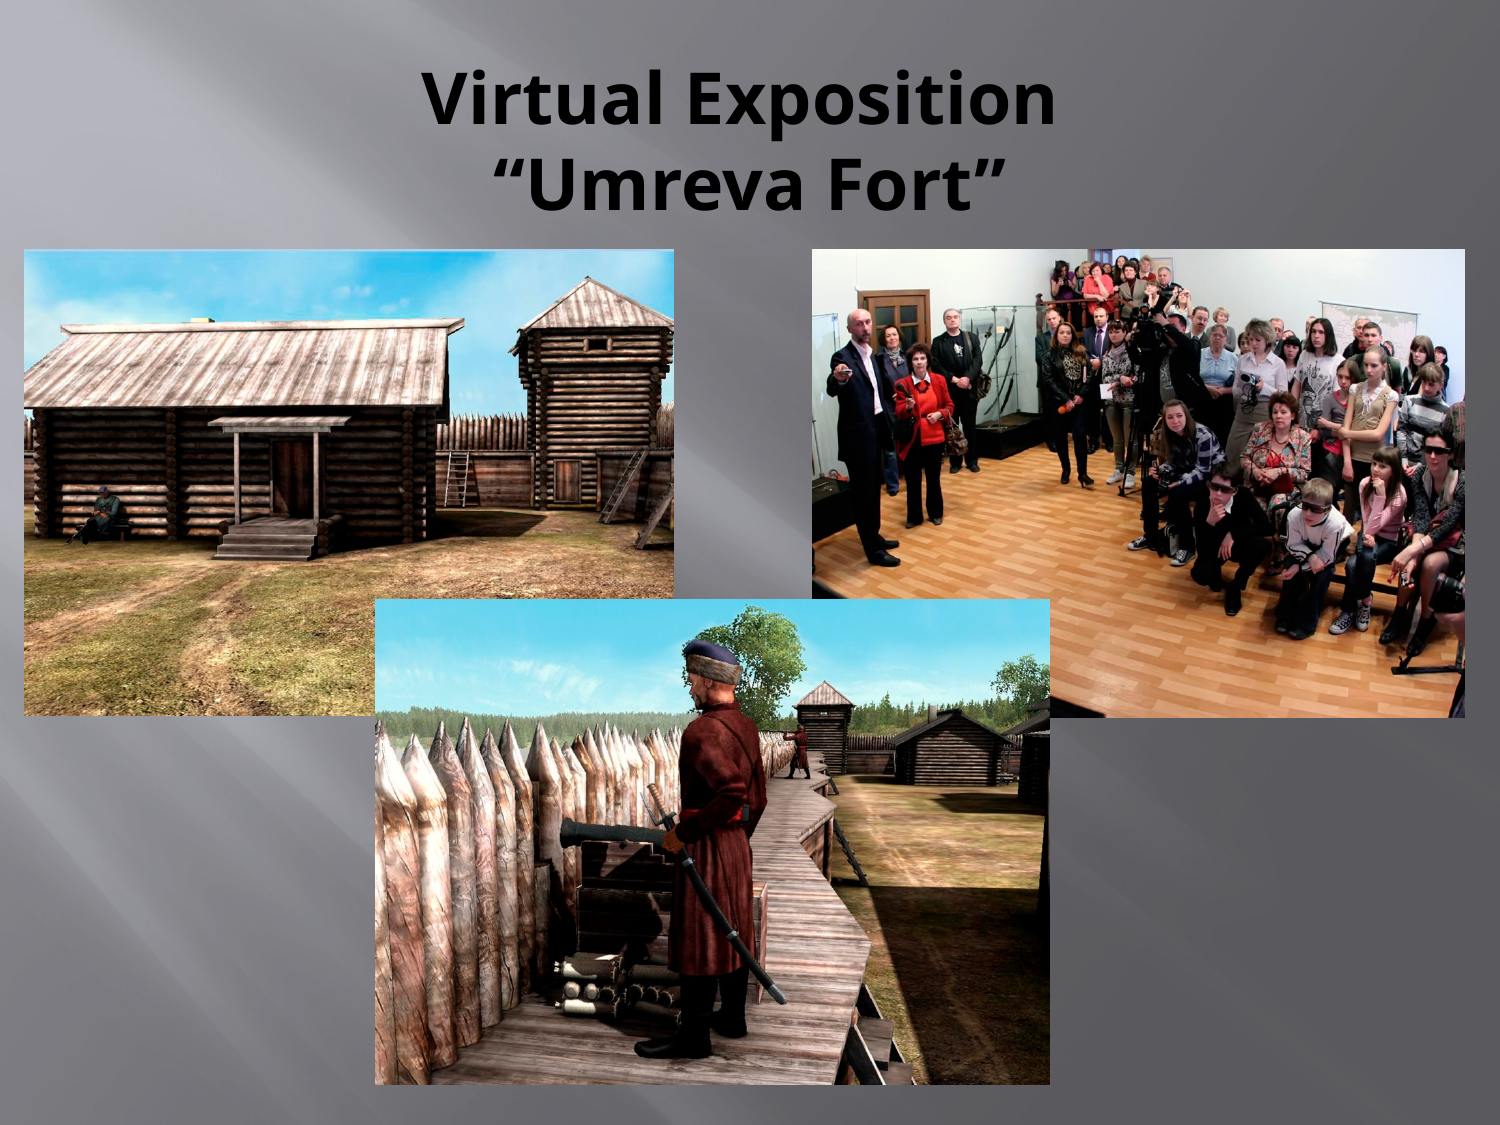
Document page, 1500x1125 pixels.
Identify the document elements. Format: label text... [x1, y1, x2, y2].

picture [24, 249, 1465, 1085]
title Virtual Exposition “Umreva Fort” [75, 45, 1425, 233]
